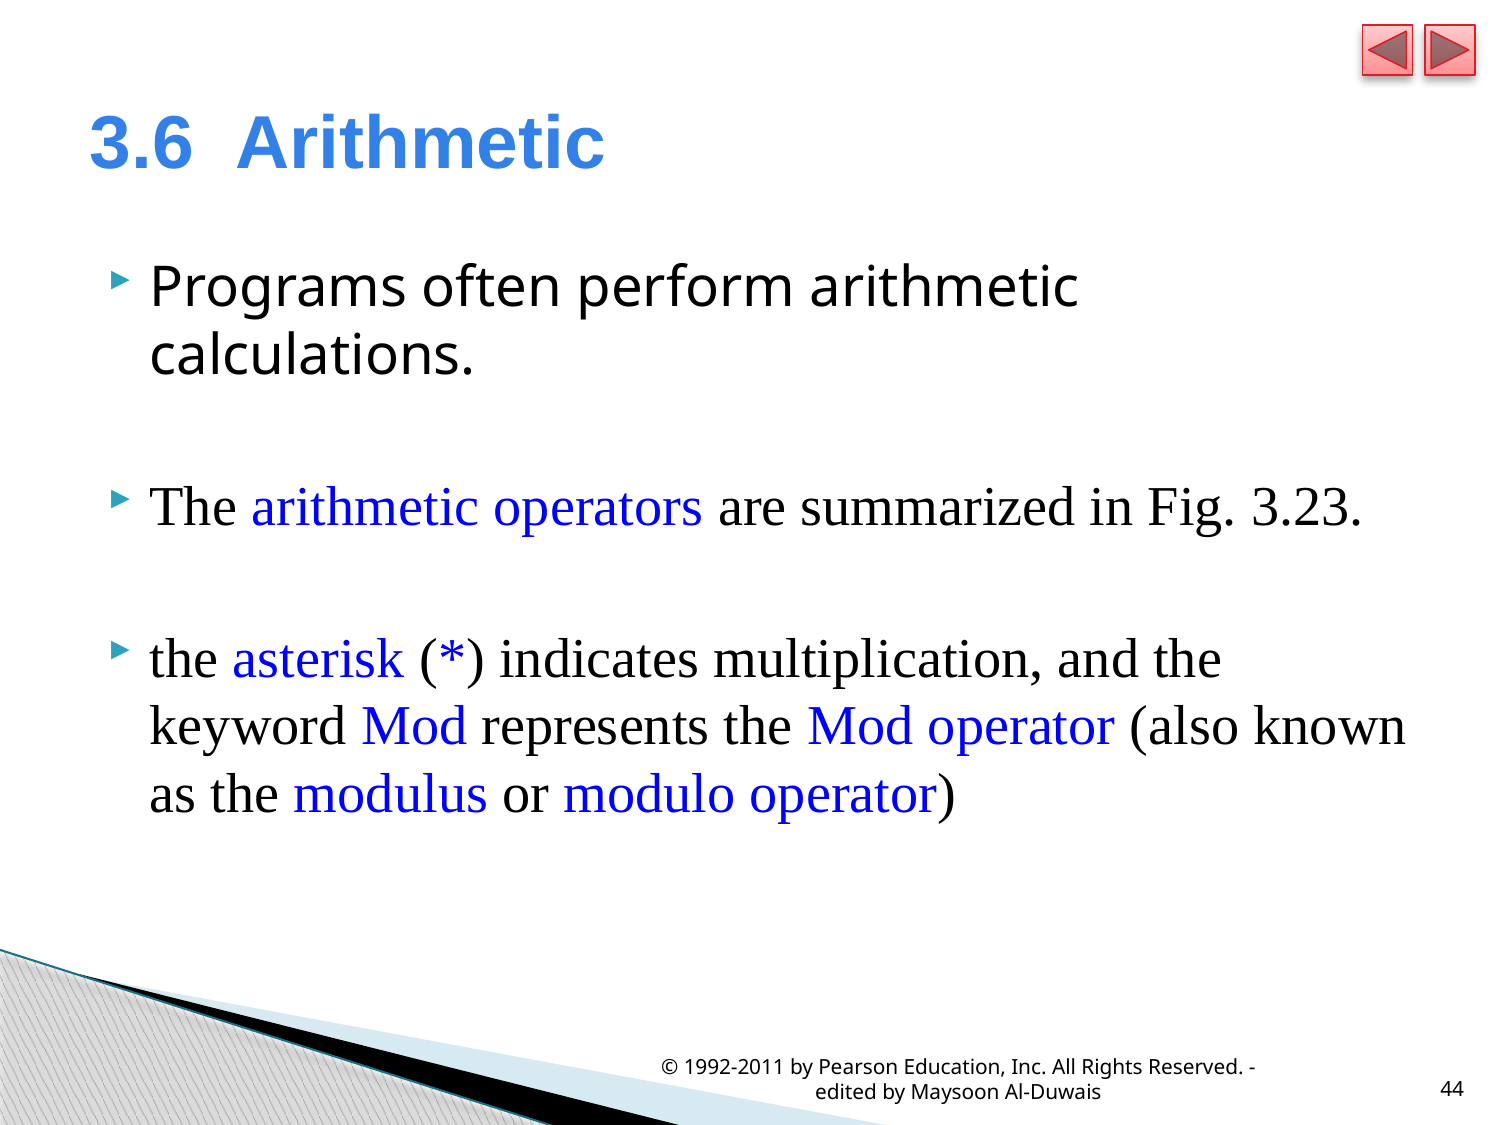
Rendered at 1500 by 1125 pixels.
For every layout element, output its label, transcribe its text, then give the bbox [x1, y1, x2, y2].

list Programs often perform arithmetic calculations. The arithmetic operators are summarized in Fig. 3.23. the asterisk (*) indicates multiplication, and the keyword Mod represents the Mod operator (also known as the modulus or modulo operator) [74, 242, 1426, 986]
title 3.6 Arithmetic [75, 45, 1425, 233]
slide_number 44 [1418, 1051, 1479, 1112]
footer © 1992-2011 by Pearson Education, Inc. All Rights Reserved. - edited by Maysoon Al-Duwais [612, 1051, 1305, 1112]
